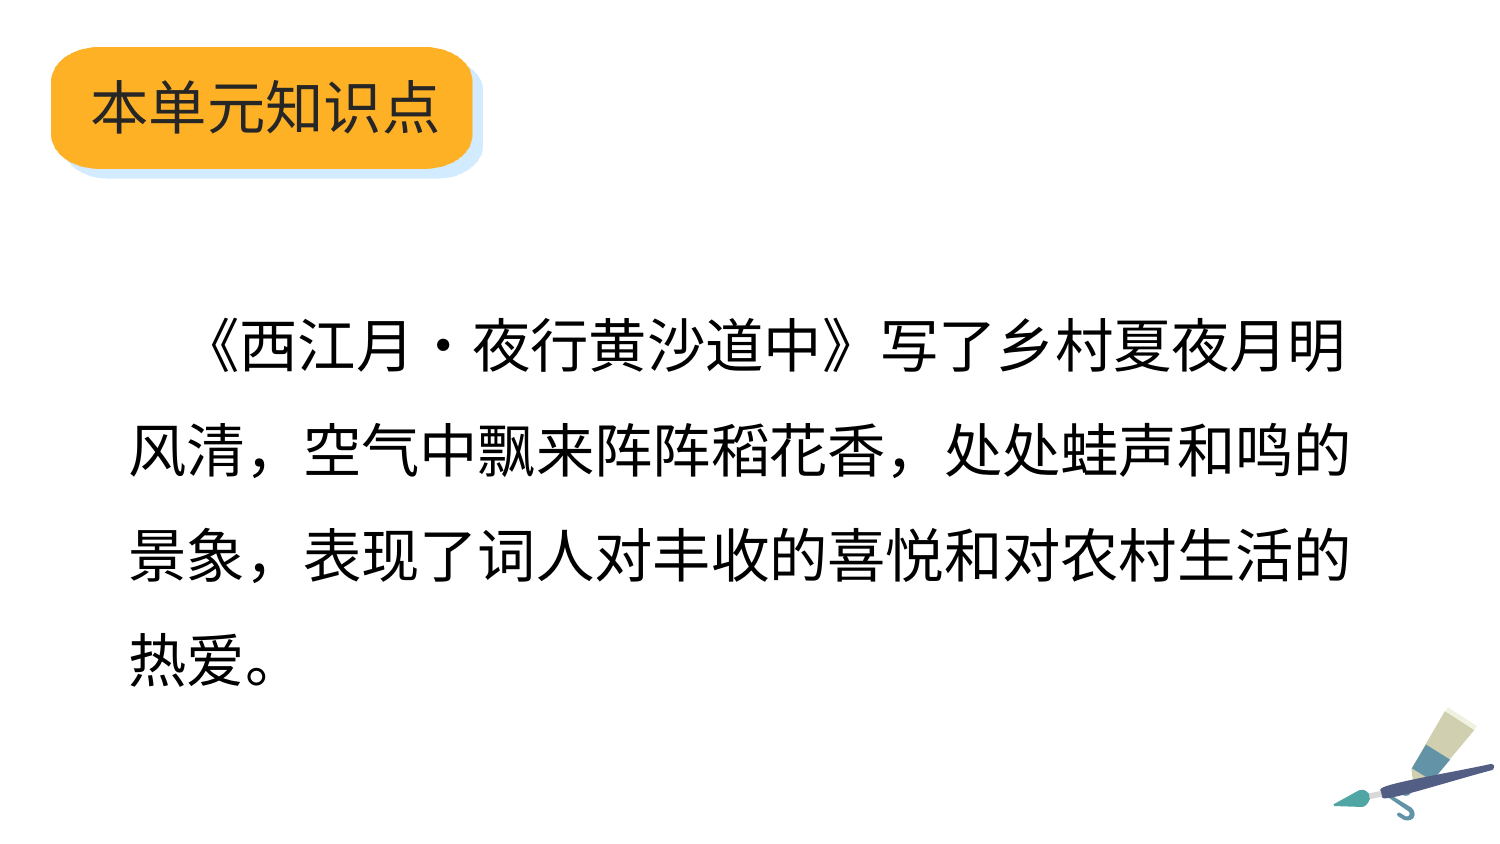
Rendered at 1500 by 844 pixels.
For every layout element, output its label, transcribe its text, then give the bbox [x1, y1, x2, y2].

picture [51, 47, 483, 179]
text_box 《西江月・夜行黄沙道中》写了乡村夏夜月明风清，空气中飘来阵阵稻花香，处处蛙声和鸣的景象，表现了词人对丰收的喜悦和对农村生活的热爱。 [117, 268, 1383, 700]
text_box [1358, 708, 1481, 844]
